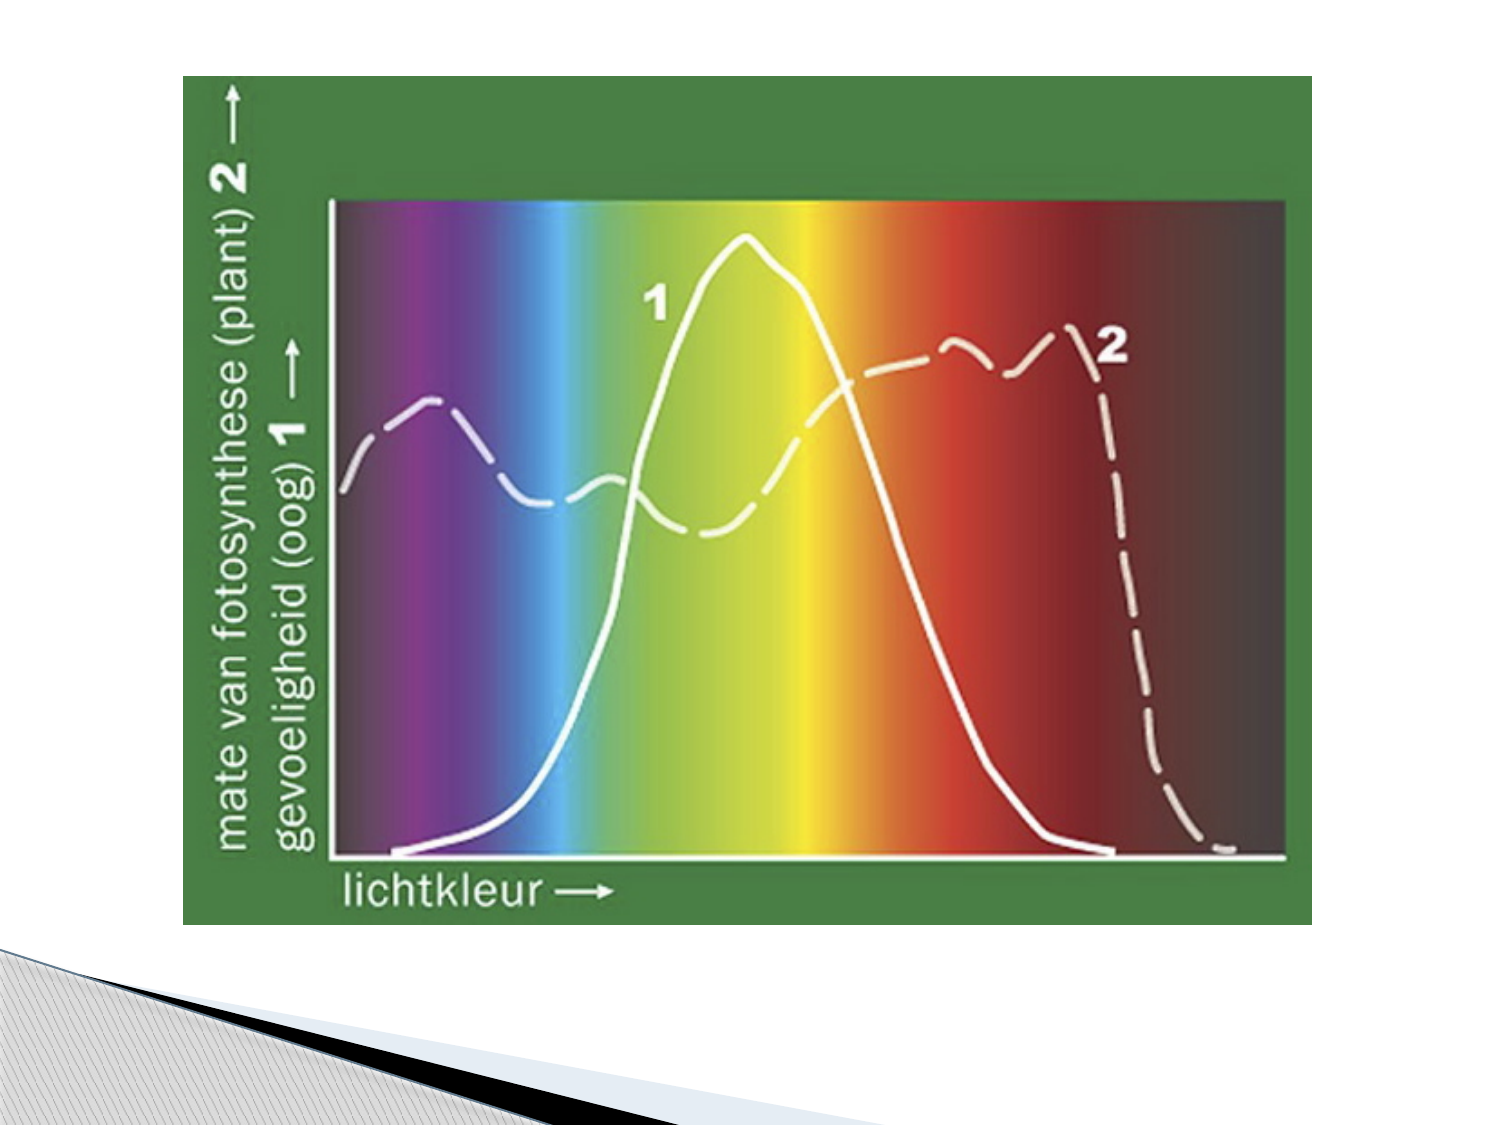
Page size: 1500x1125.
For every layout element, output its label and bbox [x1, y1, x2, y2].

picture [182, 76, 1312, 925]
